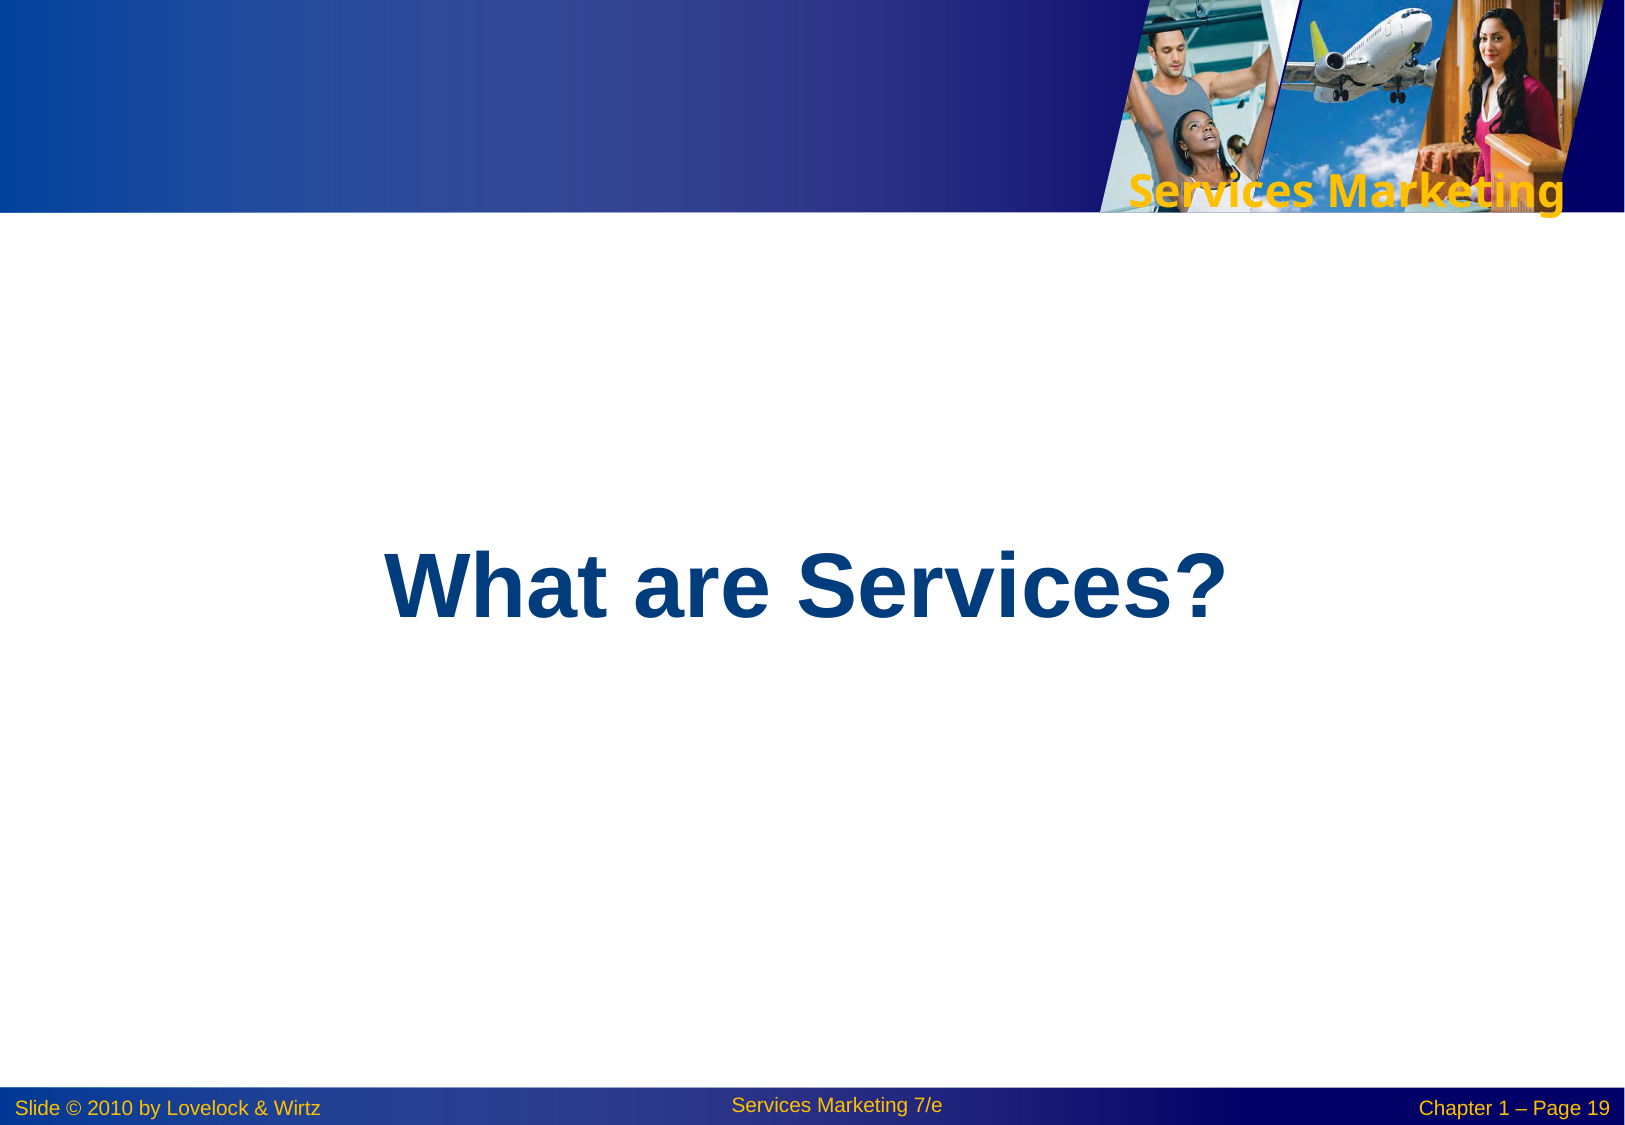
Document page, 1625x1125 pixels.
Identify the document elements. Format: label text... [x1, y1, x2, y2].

picture [1162, 186, 1172, 192]
picture [1546, 187, 1556, 202]
picture [1100, 0, 1604, 213]
text_box What are Services? [115, 410, 1500, 740]
